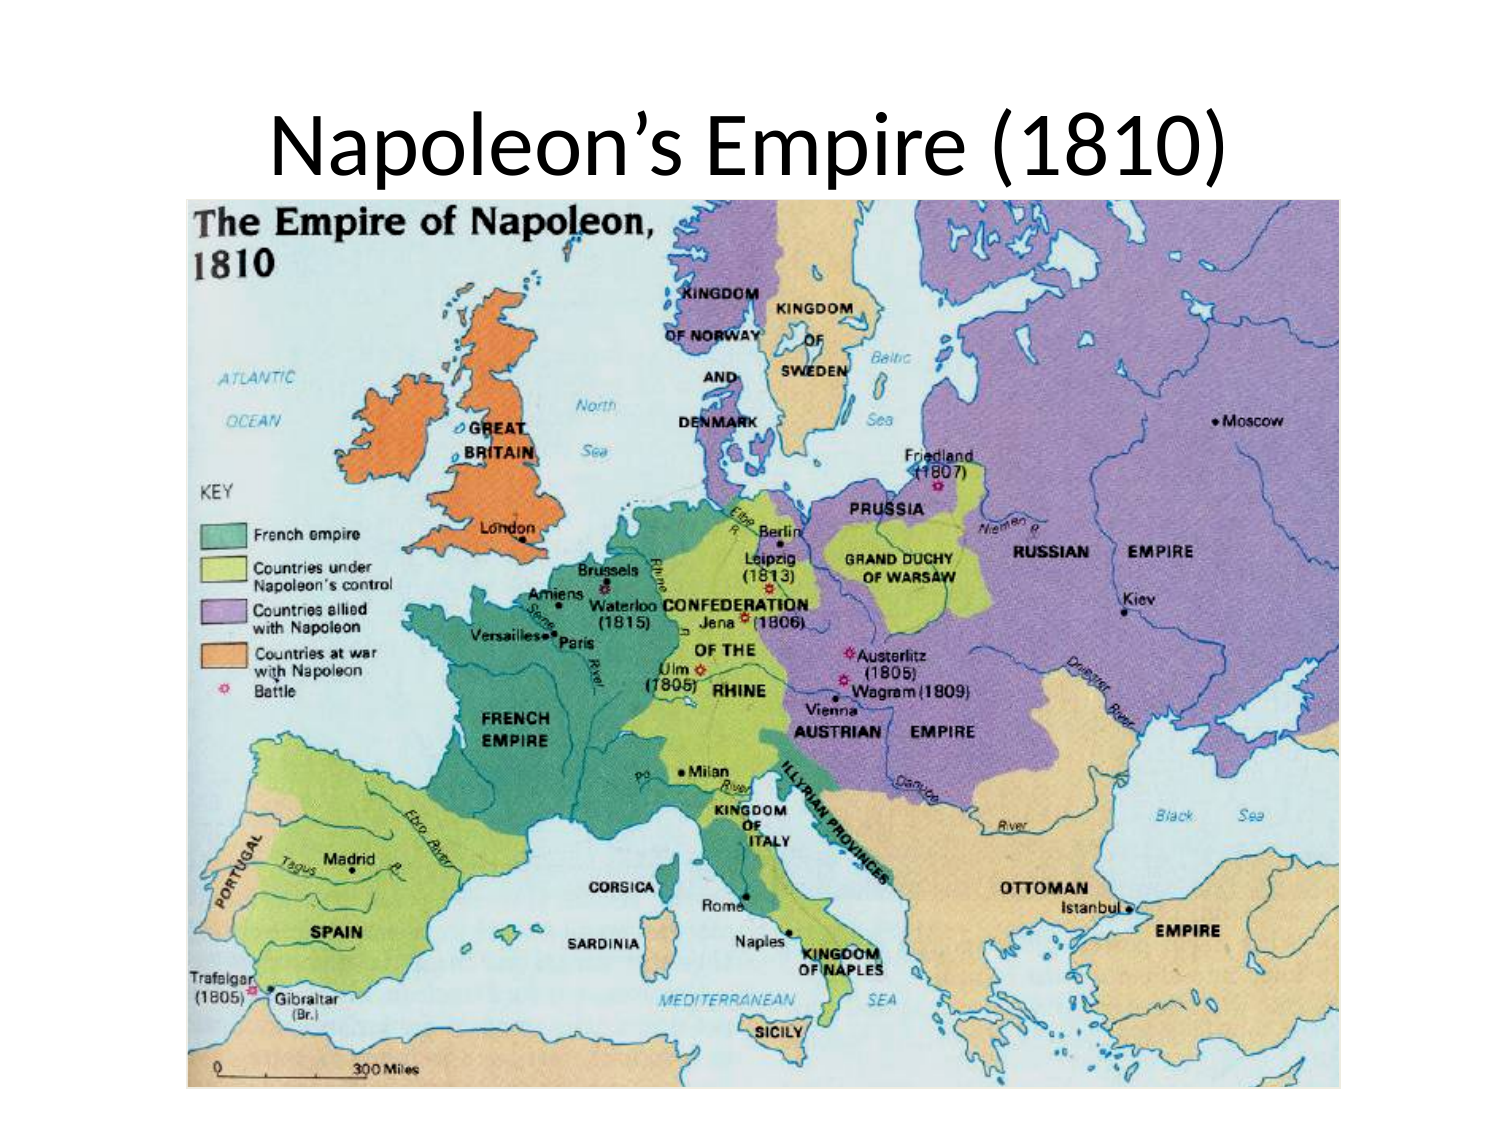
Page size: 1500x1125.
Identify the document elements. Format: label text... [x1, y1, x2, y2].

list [187, 200, 1340, 1088]
title Napoleon’s Empire (1810) [75, 45, 1425, 233]
